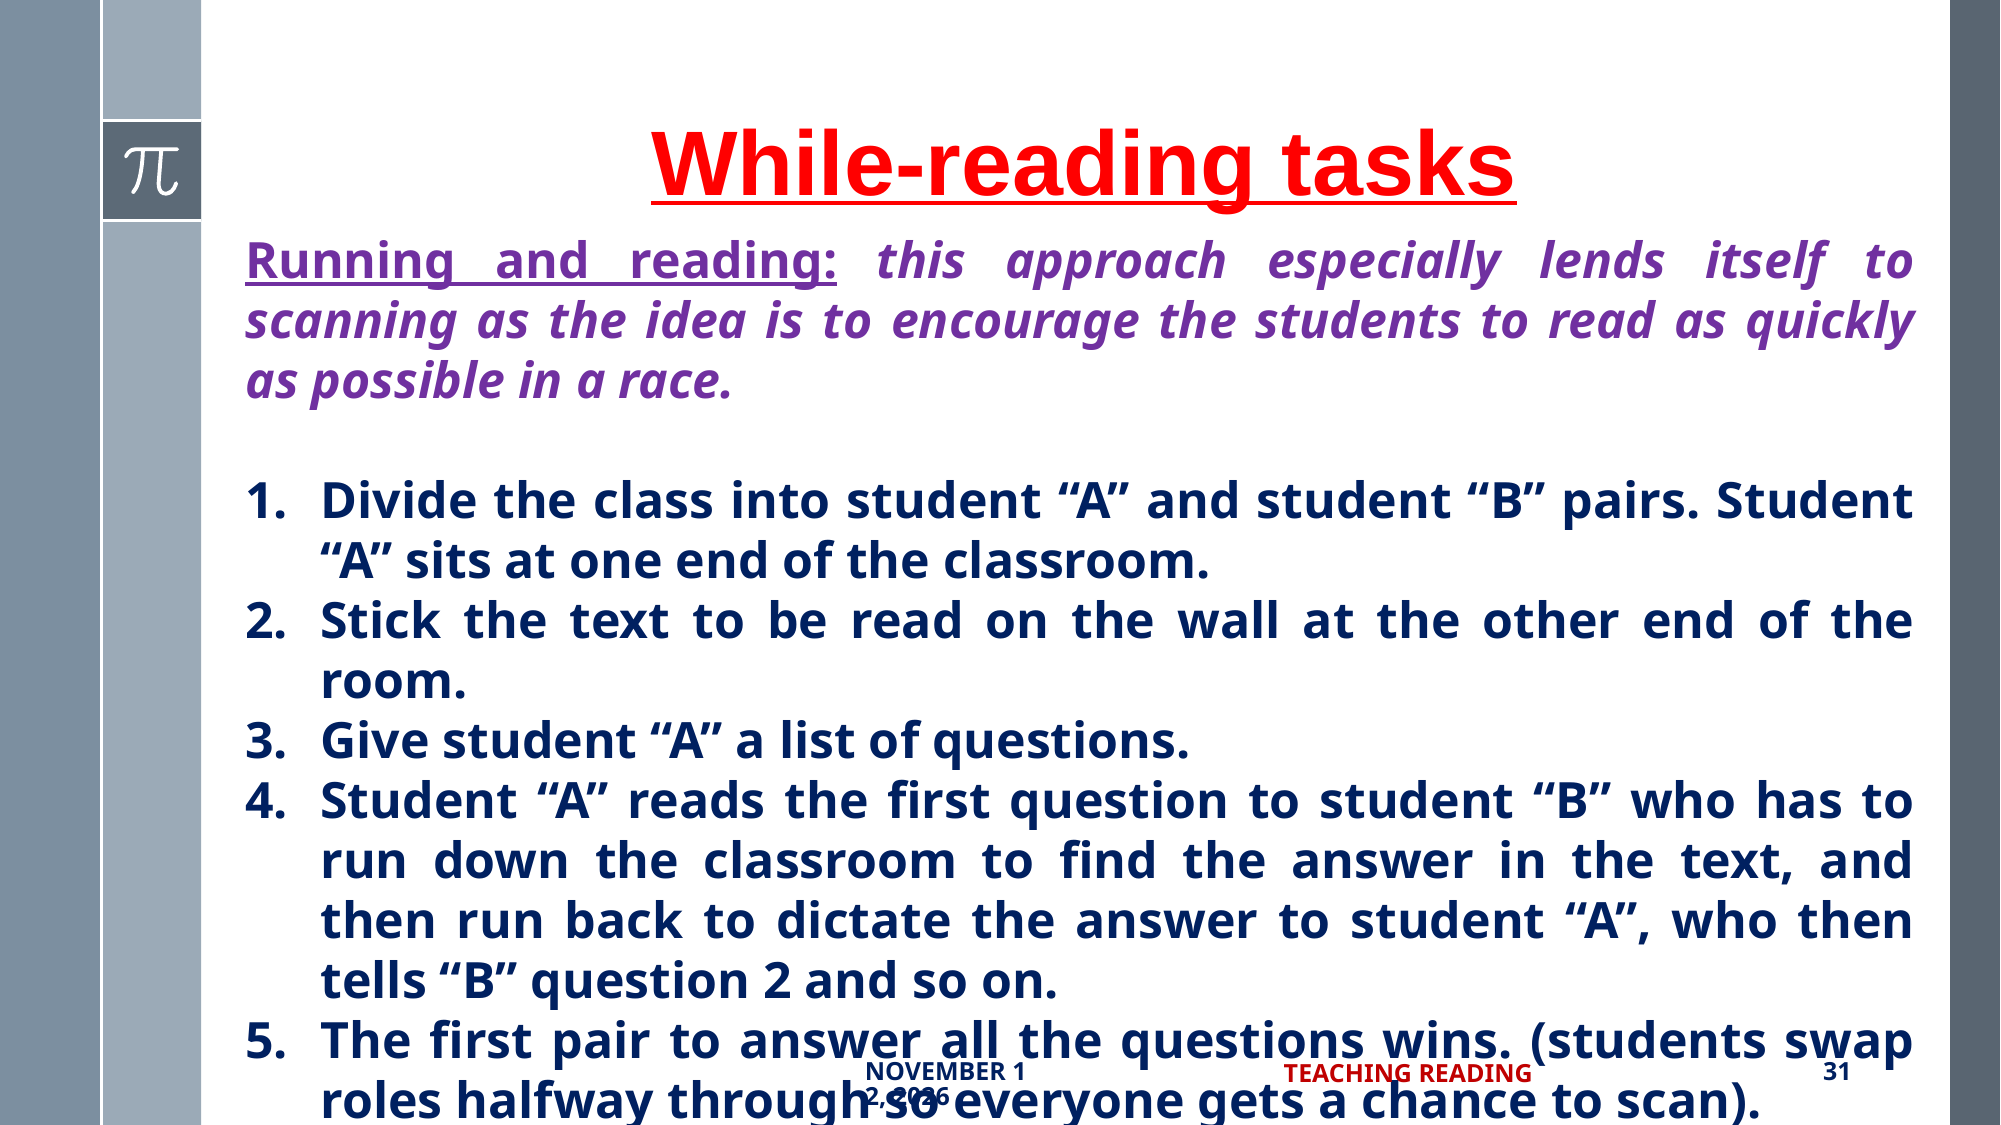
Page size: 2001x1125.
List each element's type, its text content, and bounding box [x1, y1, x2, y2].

slide_number 31 [1766, 1042, 1867, 1103]
text_box Running and reading: this approach especially lends itself to scanning as the idea is to encourage the students to read as quickly as possible in a race. Divide the class into student “A” and student “B” pairs. Student “A” sits at one end of the classroom. Stick the text to be read on the wall at the other end of the room. Give student “A” a list of questions. Student “A” reads the first question to student “B” who has to run down the classroom to find the answer in the text, and then run back to dictate the answer to student “A”, who then tells “B” question 2 and so on. The first pair to answer all the questions wins. (students swap roles halfway through so everyone gets a chance to scan). [230, 221, 1930, 1125]
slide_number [849, 1042, 1050, 1103]
footer Teaching Reading [1082, 1042, 1735, 1103]
title While-reading tasks [518, 19, 1650, 221]
